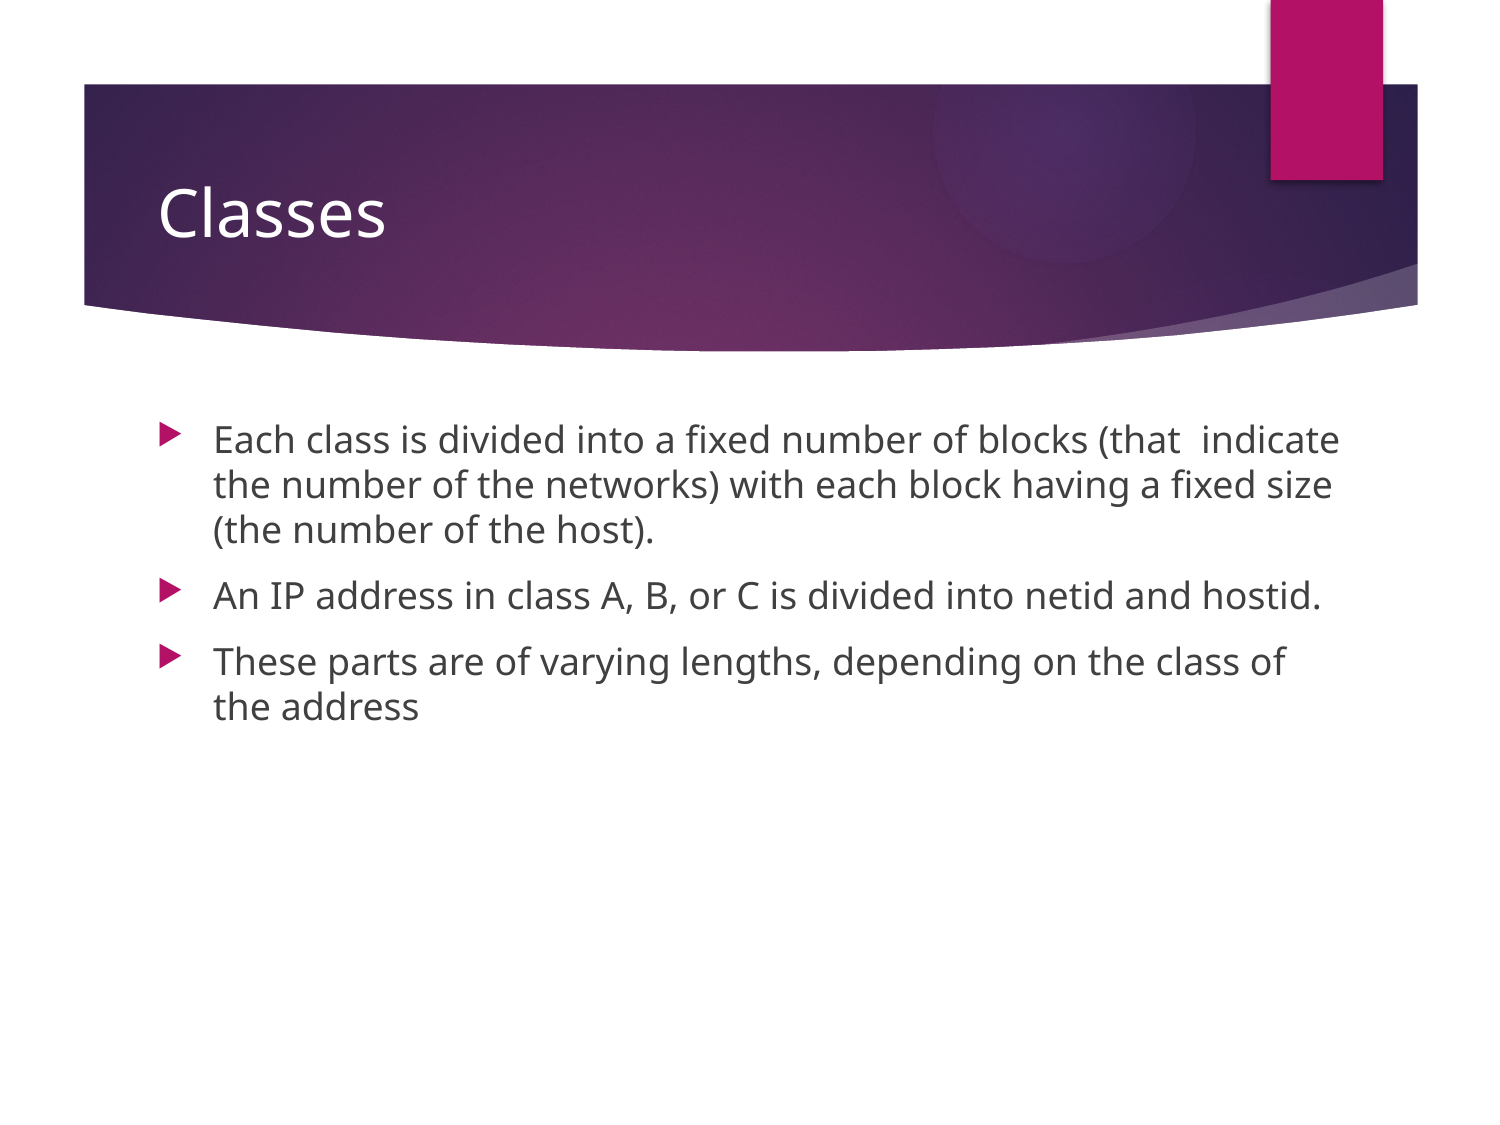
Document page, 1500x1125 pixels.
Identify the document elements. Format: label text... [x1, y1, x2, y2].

title Classes [142, 152, 1183, 269]
list Each class is divided into a fixed number of blocks (that indicate the number of the networks) with each block having a fixed size (the number of the host). An IP address in class A, B, or C is divided into netid and hostid. These parts are of varying lengths, depending on the class of the address [141, 408, 1363, 988]
